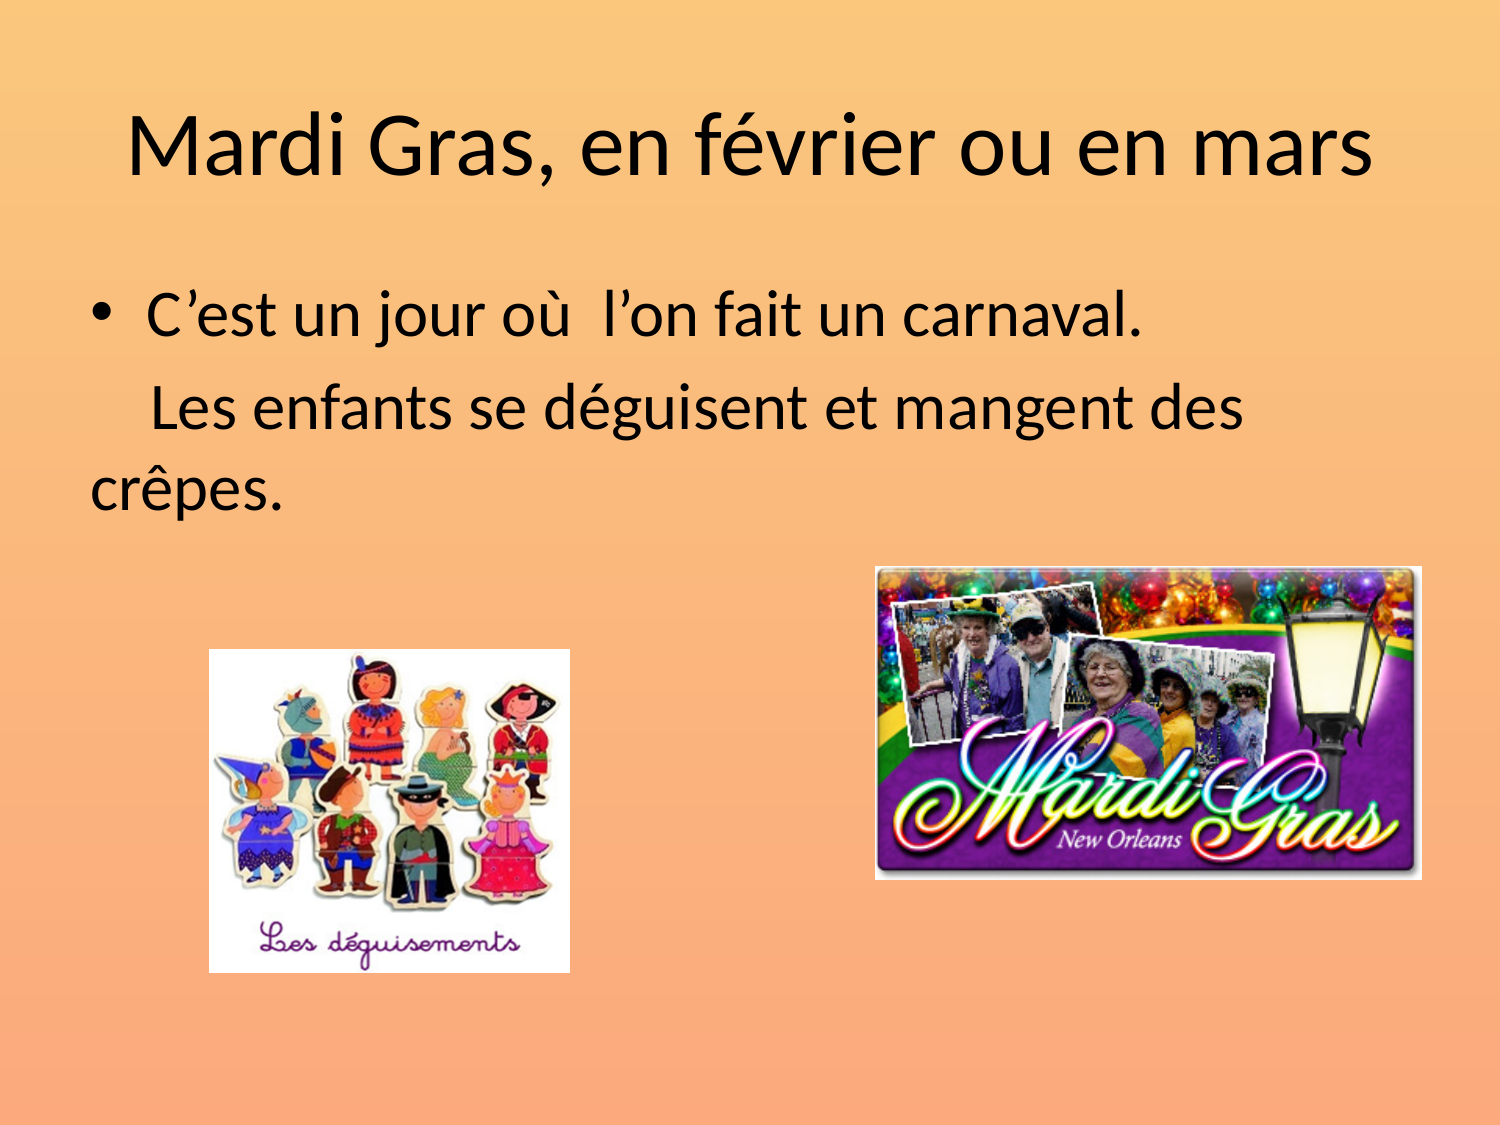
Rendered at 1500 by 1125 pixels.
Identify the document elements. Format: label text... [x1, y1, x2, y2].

picture [874, 566, 1423, 880]
list C’est un jour où l’on fait un carnaval. Les enfants se déguisent et mangent des crêpes. [75, 262, 1425, 1005]
title Mardi Gras, en février ou en mars [75, 45, 1425, 233]
picture [209, 649, 571, 974]
